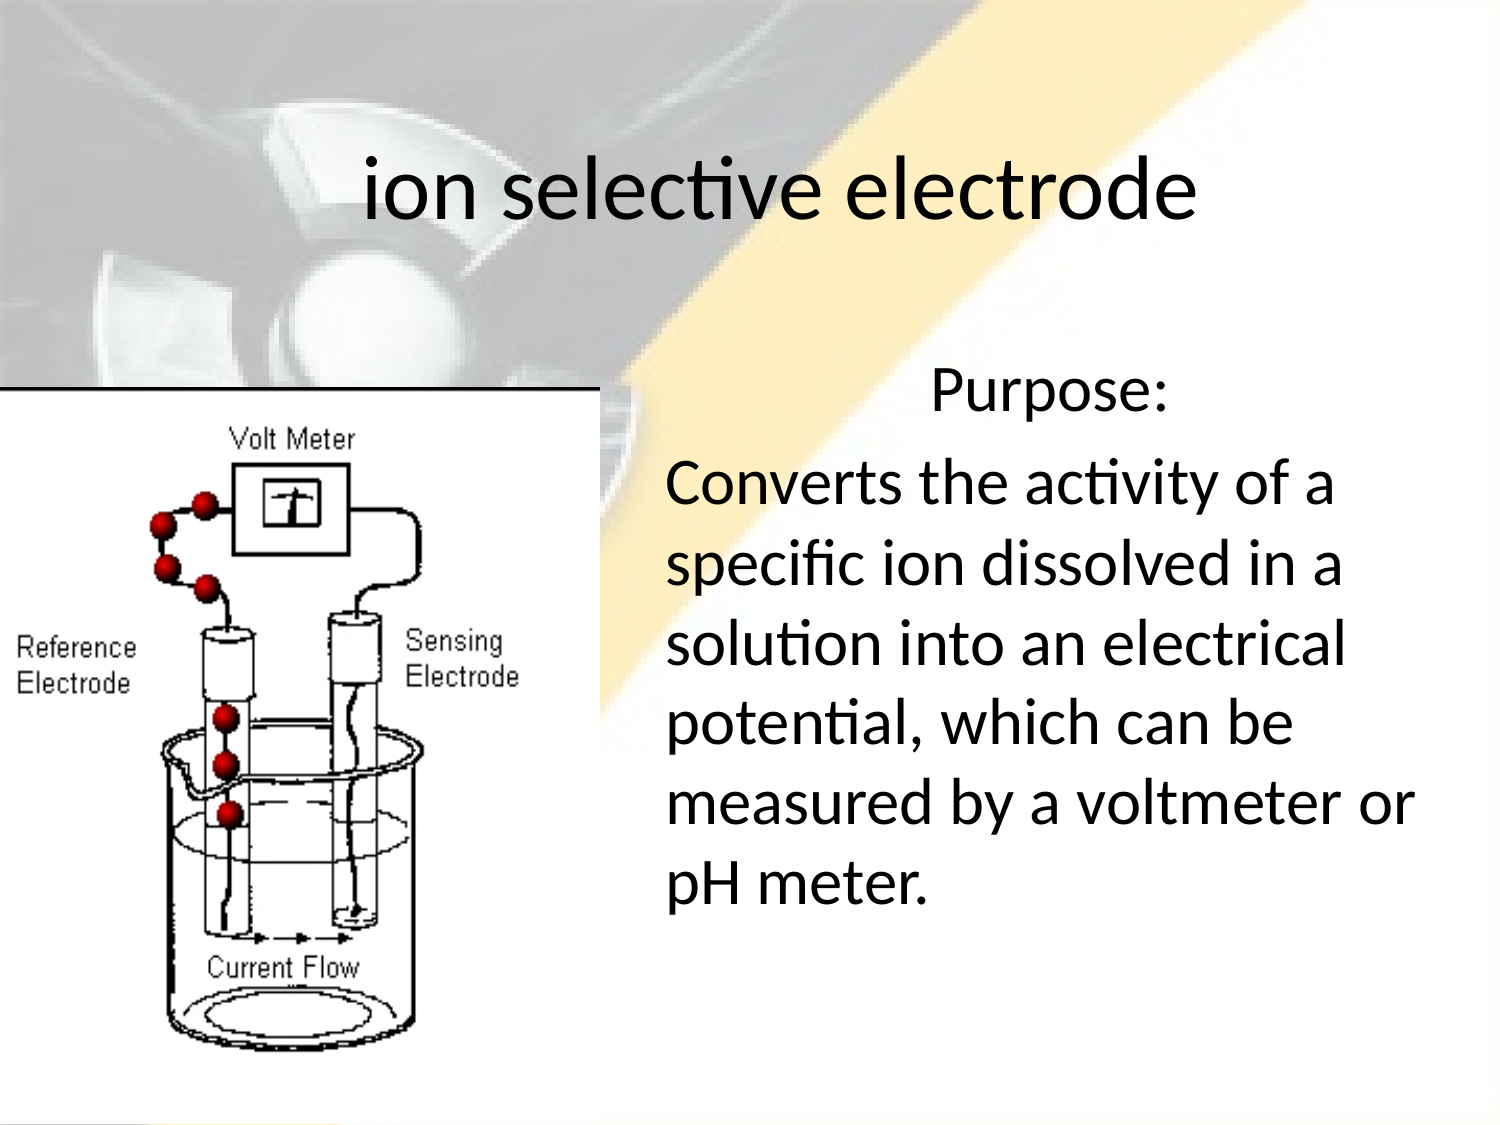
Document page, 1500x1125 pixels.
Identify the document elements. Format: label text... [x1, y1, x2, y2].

title ion selective electrode [87, 62, 1475, 304]
picture [0, 387, 601, 1124]
subtitle Purpose: Converts the activity of a specific ion dissolved in a solution into an electrical potential, which can be measured by a voltmeter or pH meter. [650, 337, 1450, 1125]
